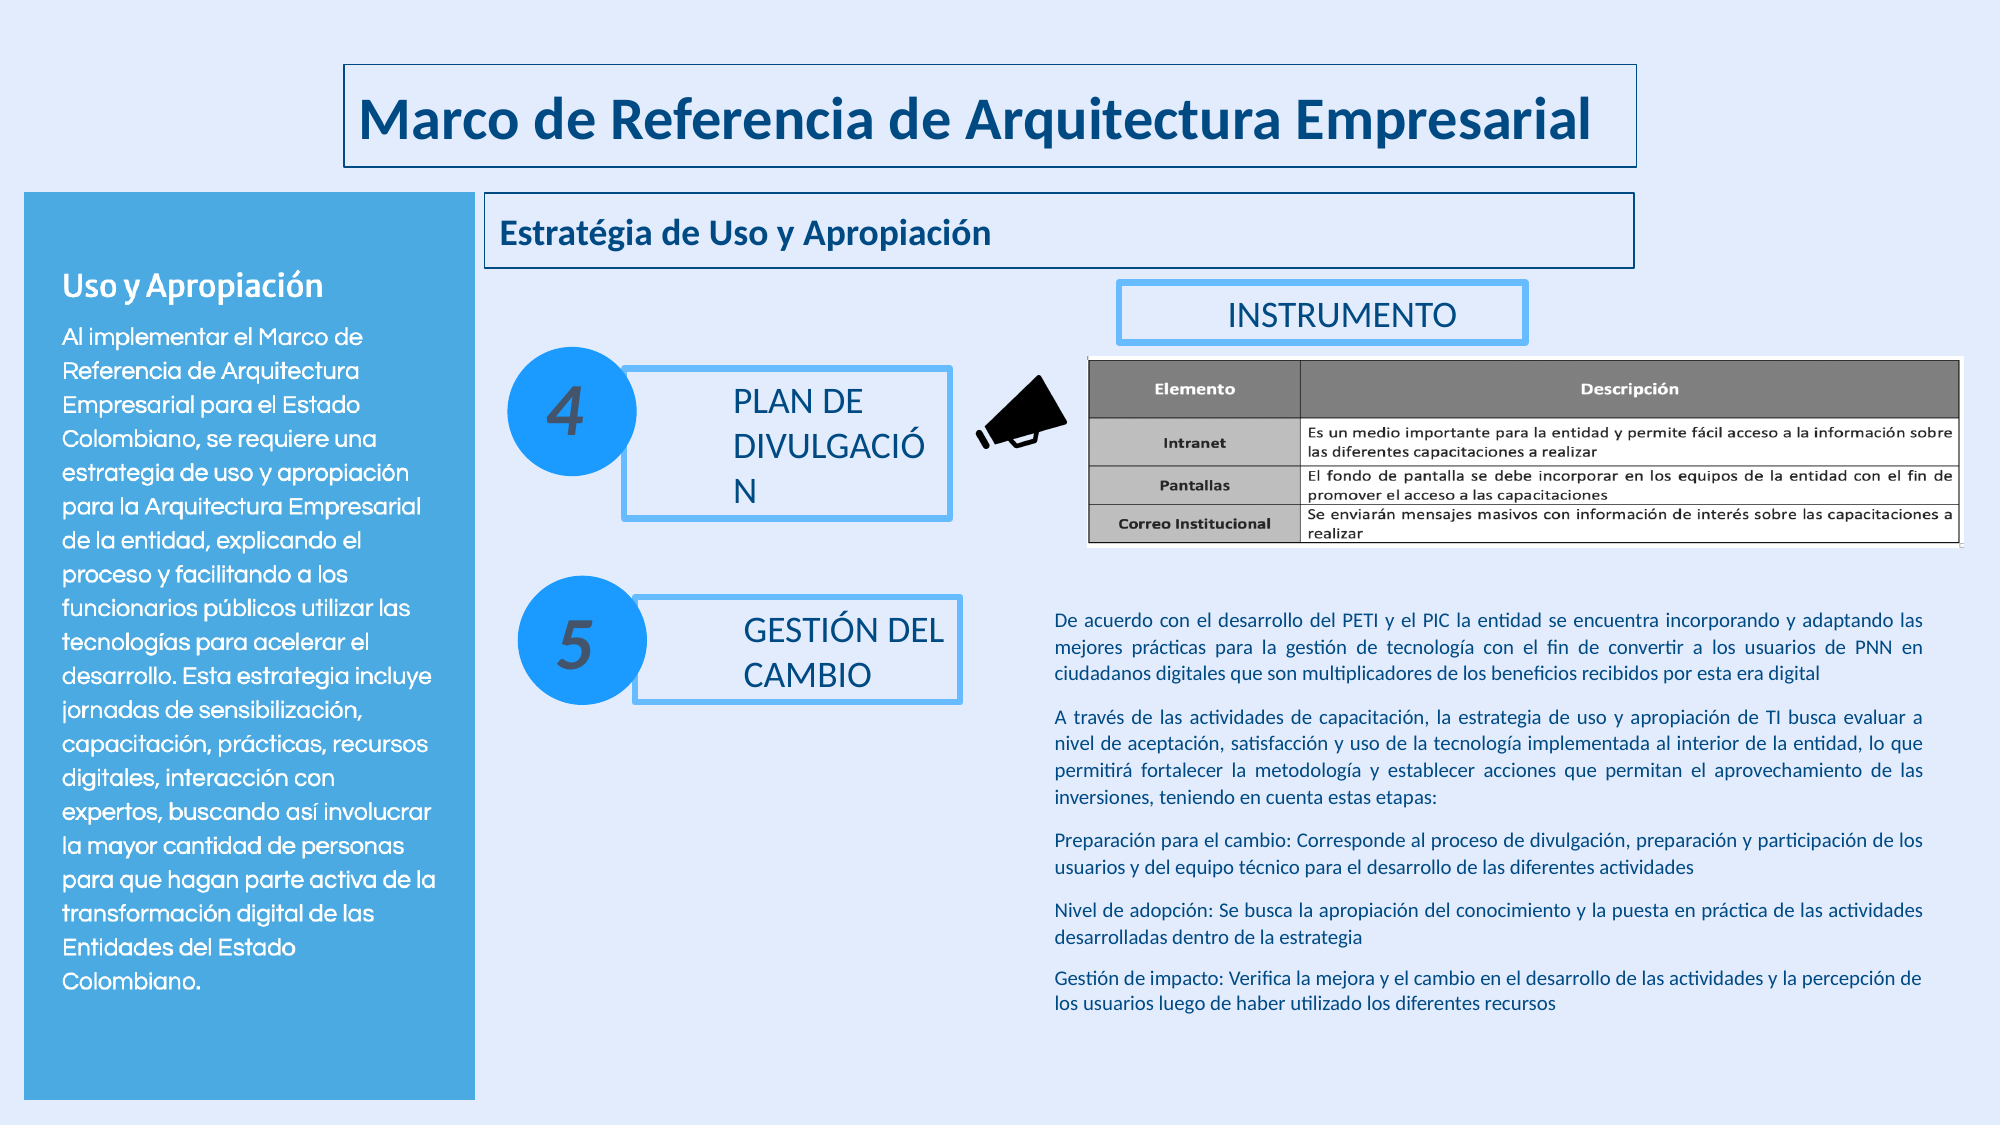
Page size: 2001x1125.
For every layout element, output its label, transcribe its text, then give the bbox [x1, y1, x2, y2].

text_box INSTRUMENTO [1118, 282, 1526, 343]
text_box Marco de Referencia de Arquitectura Empresarial [343, 64, 1637, 167]
text_box [517, 591, 540, 690]
text_box [507, 354, 637, 477]
text_box 5 [540, 587, 612, 693]
text_box PLAN DE DIVULGACIÓN [624, 368, 951, 519]
text_box [545, 575, 648, 705]
text_box 4 [530, 352, 602, 458]
picture [1087, 356, 1964, 549]
picture [24, 192, 475, 1101]
text_box [546, 346, 598, 352]
text_box De acuerdo con el desarrollo del PETI y el PIC la entidad se encuentra incorporando y adaptando las mejores prácticas para la gestión de tecnología con el fin de convertir a los usuarios de PNN en ciudadanos digitales que son multiplicadores de los beneficios recibidos por esta era digital A través de las actividades de capacitación, la estrategia de uso y apropiación de TI busca evaluar a nivel de aceptación, satisfacción y uso de la tecnología implementada al interior de la entidad, lo que permitirá fortalecer la metodología y establecer acciones que permitan el aprovechamiento de las inversiones, teniendo en cuenta estas etapas: Preparación para el cambio: Corresponde al proceso de divulgación, preparación y participación de los usuarios y del equipo técnico para el desarrollo de las diferentes actividades Nivel de adopción: Se busca la apropiación del conocimiento y la puesta en práctica de las actividades desarrolladas dentro de la estrategia Gestión de impacto: Verifica la mejora y el cambio en el desarrollo de las actividades y la percepción de los usuarios luego de haber utilizado los diferentes recursos [1039, 597, 1939, 1023]
picture [966, 356, 1077, 467]
text_box GESTIÓN DEL CAMBIO [634, 597, 961, 703]
text_box Estratégia de Uso y Apropiación [484, 192, 1635, 268]
